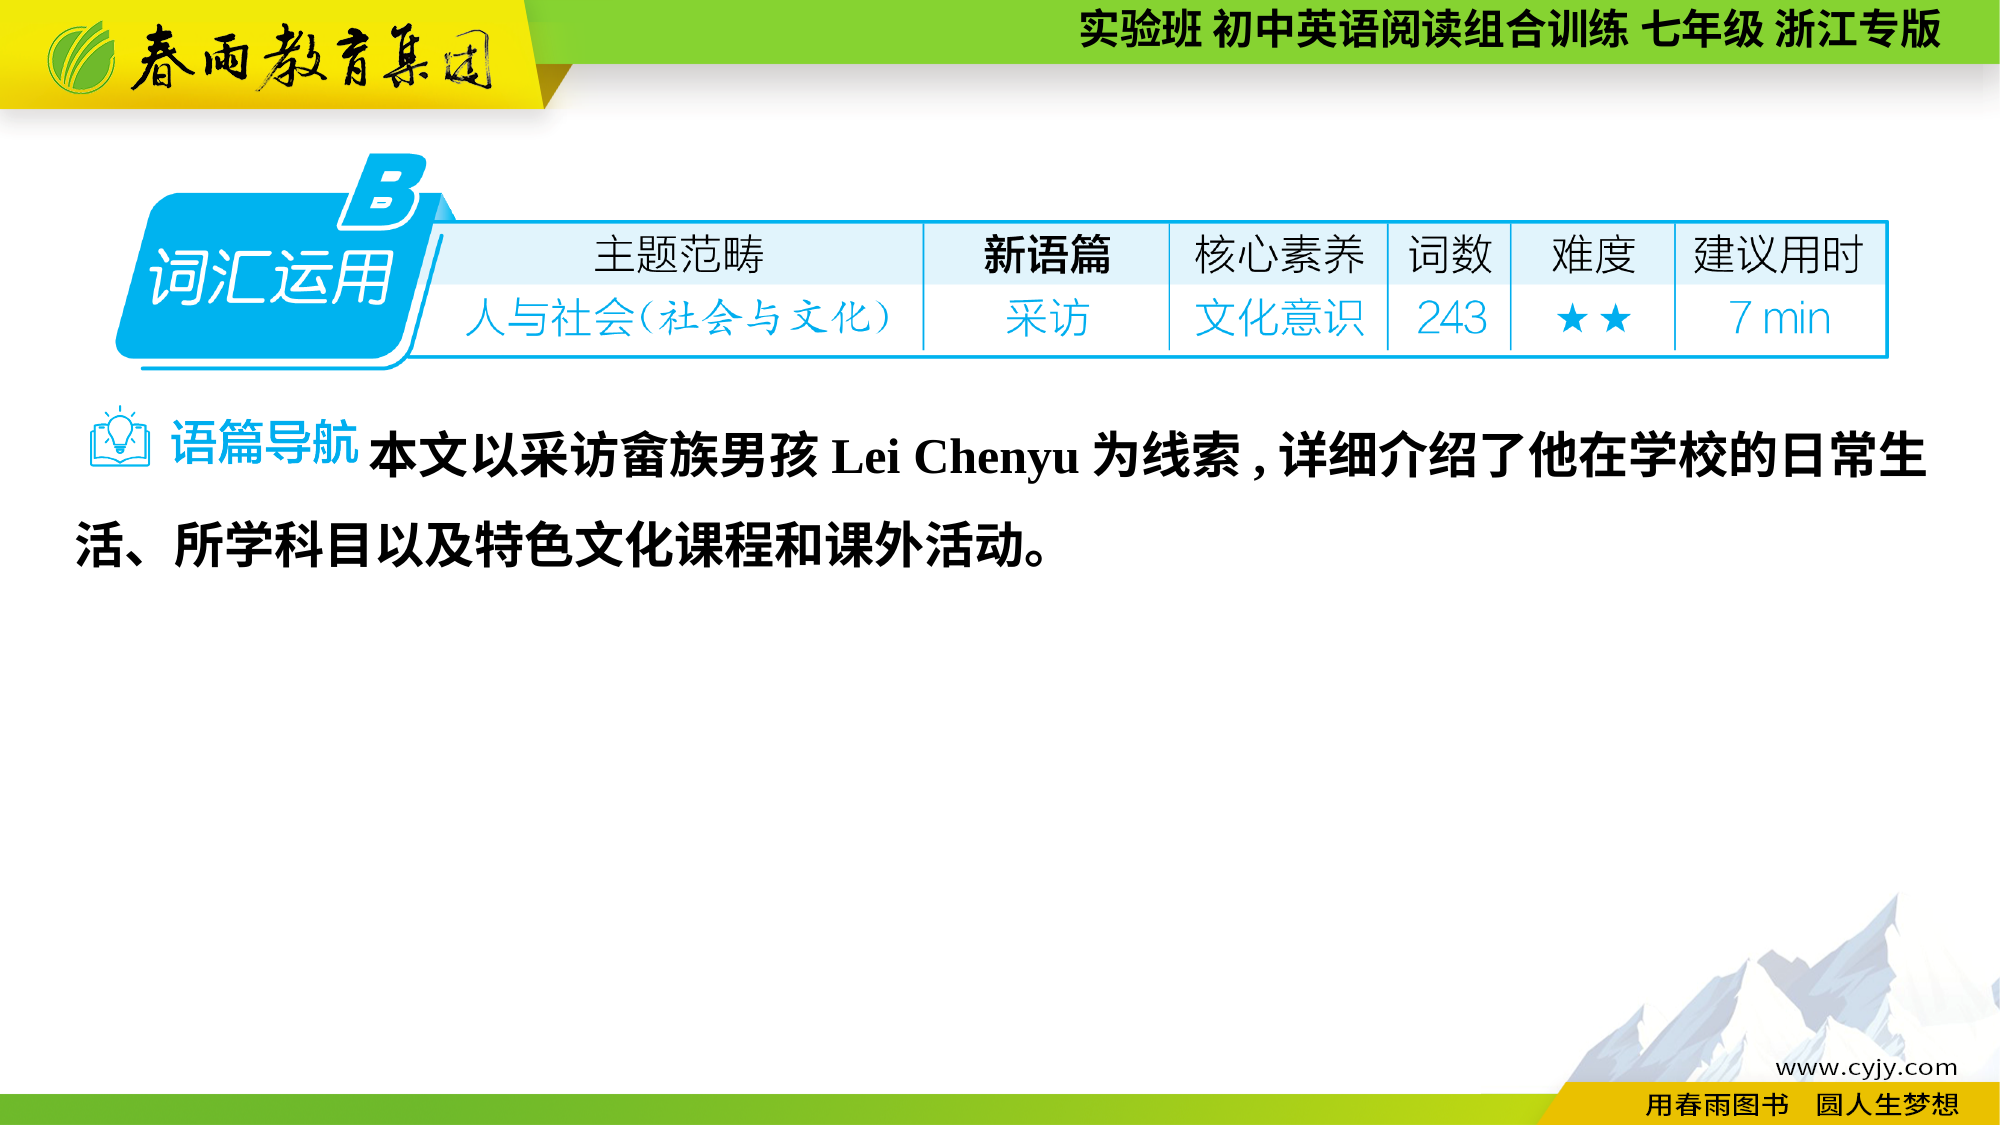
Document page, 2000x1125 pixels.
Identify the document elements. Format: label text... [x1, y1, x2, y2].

picture [0, 0, 2000, 1125]
list 本文以采访畲族男孩Lei Chenyu为线索,详细介绍了他在学校的日常生活、所学科目以及特色文化课程和课外活动。 [59, 385, 1944, 572]
